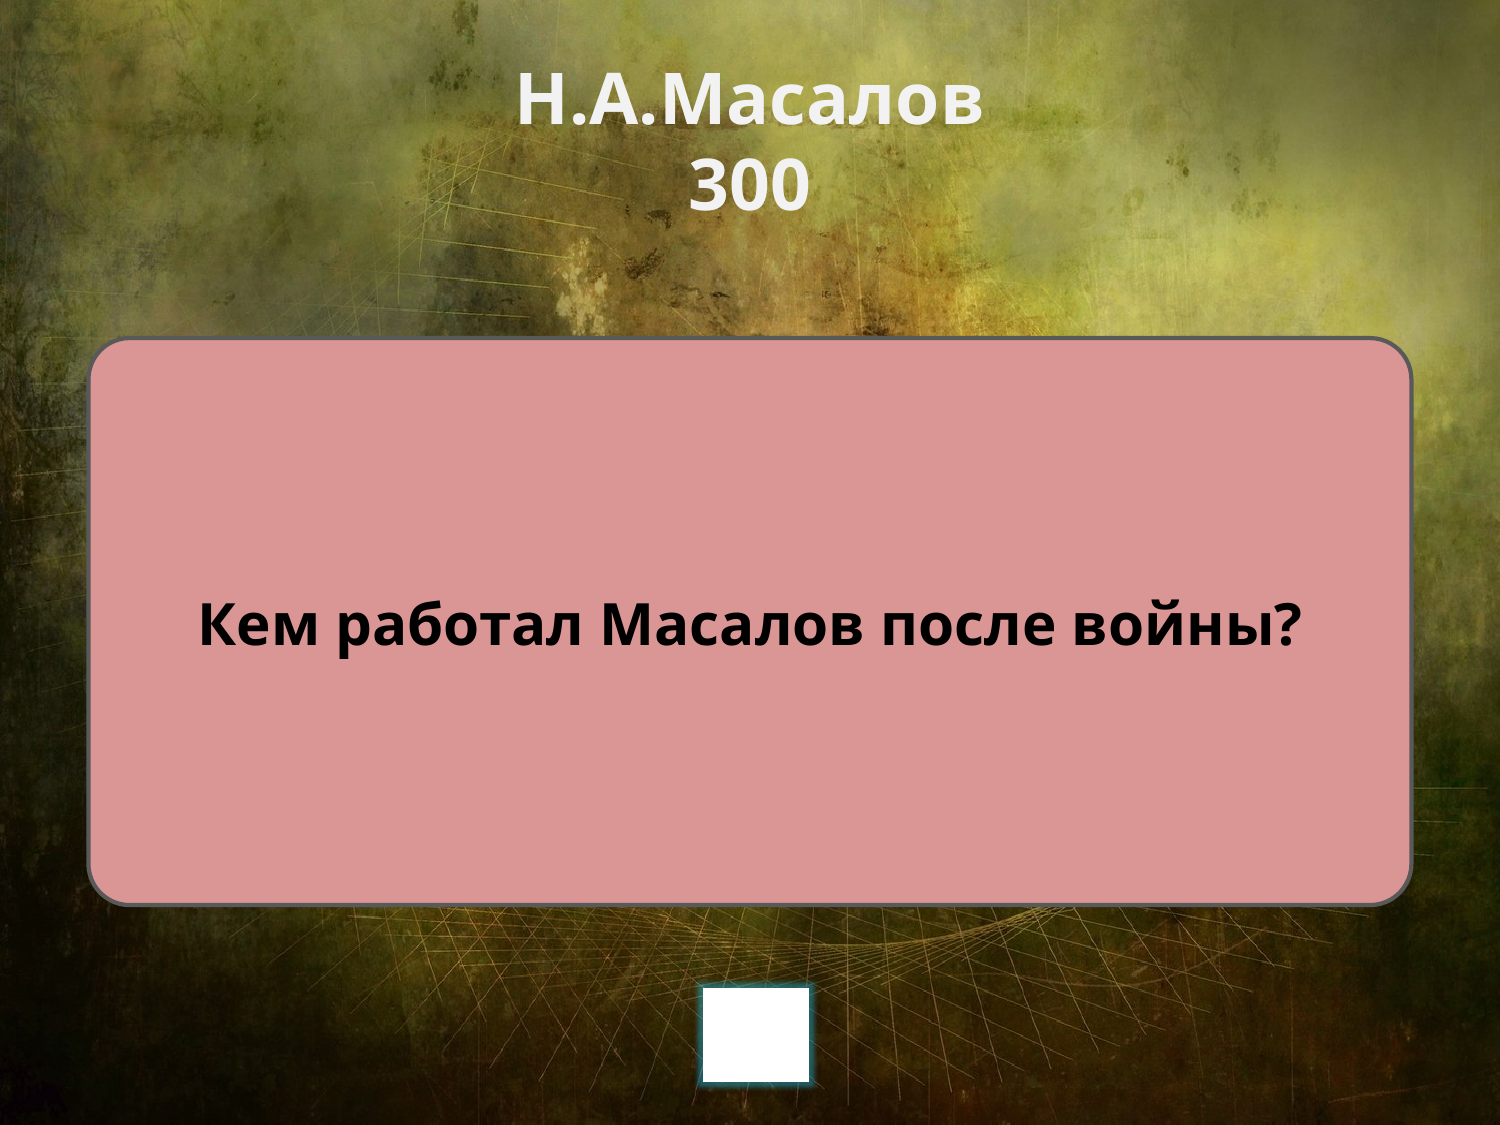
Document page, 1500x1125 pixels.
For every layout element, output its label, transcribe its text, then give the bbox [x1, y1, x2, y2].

title Н.А.Масалов 300 [75, 45, 1425, 233]
text_box Кем работал Масалов после войны? [86, 335, 1414, 908]
picture [0, 0, 1500, 1125]
text_box [701, 986, 811, 1084]
